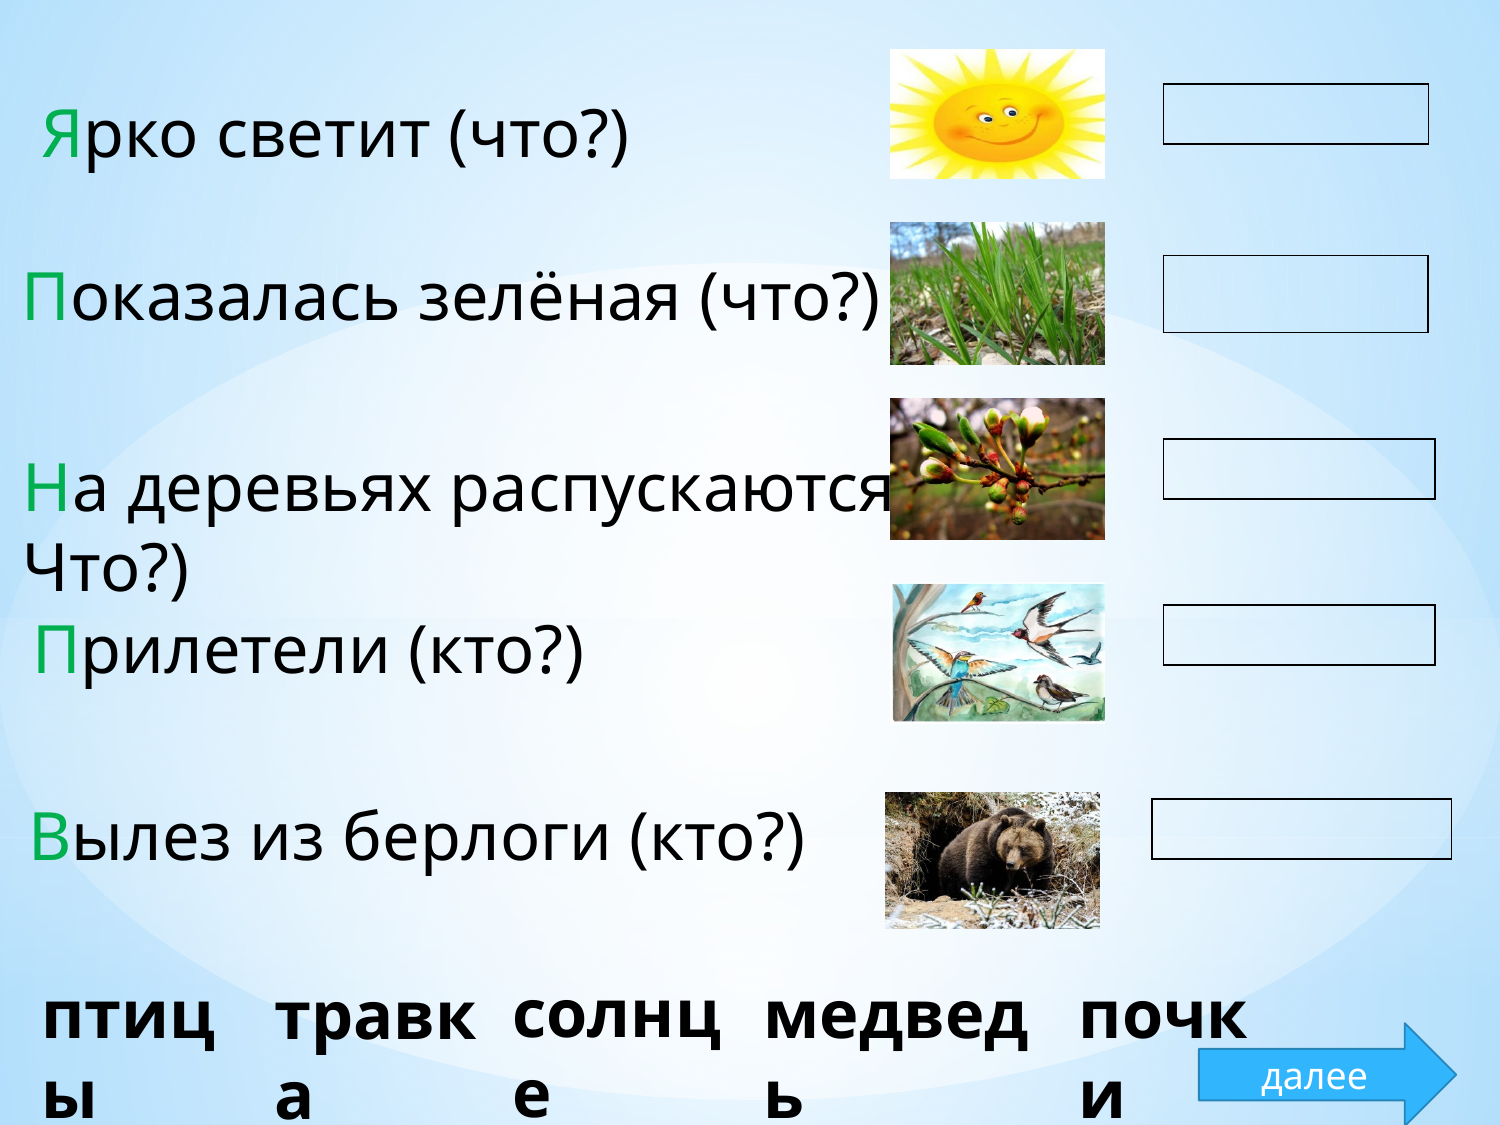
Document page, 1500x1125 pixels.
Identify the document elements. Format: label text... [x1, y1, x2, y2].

picture [889, 222, 1105, 365]
table_header [1164, 256, 1427, 332]
picture [885, 792, 1100, 929]
picture [889, 397, 1105, 541]
text_box Показалась зелёная (что?) [6, 245, 889, 341]
text_box Прилетели (кто?) [17, 599, 600, 694]
table_header [1164, 440, 1434, 498]
text_box солнце [497, 963, 774, 1125]
table_header [1164, 85, 1428, 143]
text_box Вылез из берлоги (кто?) [13, 786, 838, 882]
table_header [1164, 606, 1434, 664]
text_box медведь [748, 964, 1064, 1125]
text_box птицы [26, 964, 266, 1125]
picture [889, 48, 1105, 180]
text_box почки [1064, 964, 1286, 1125]
text_box далее [1286, 1022, 1457, 1125]
text_box травка [259, 965, 497, 1125]
text_box На деревьях распускаются Что?) [8, 437, 929, 612]
table_header [1153, 800, 1451, 858]
text_box Ярко светит (что?) [26, 83, 729, 178]
picture [889, 582, 1105, 725]
